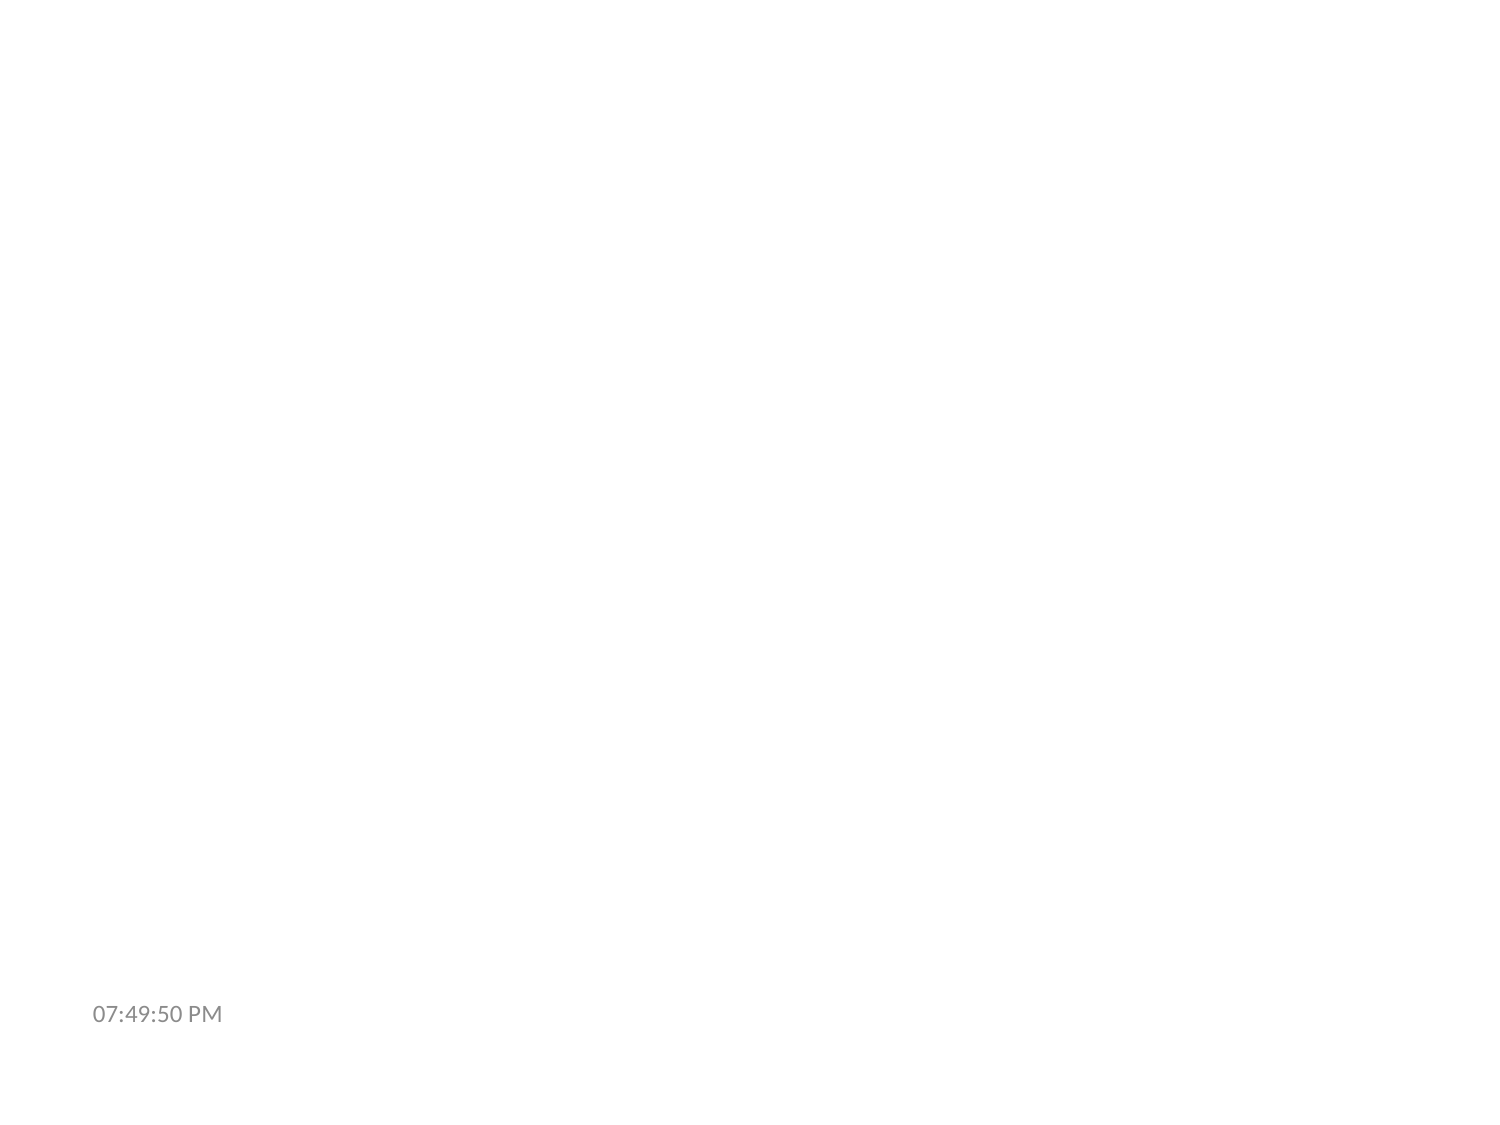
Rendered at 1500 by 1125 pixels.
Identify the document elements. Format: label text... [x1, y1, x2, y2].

text_box 3:35:09 PM [77, 982, 428, 1043]
